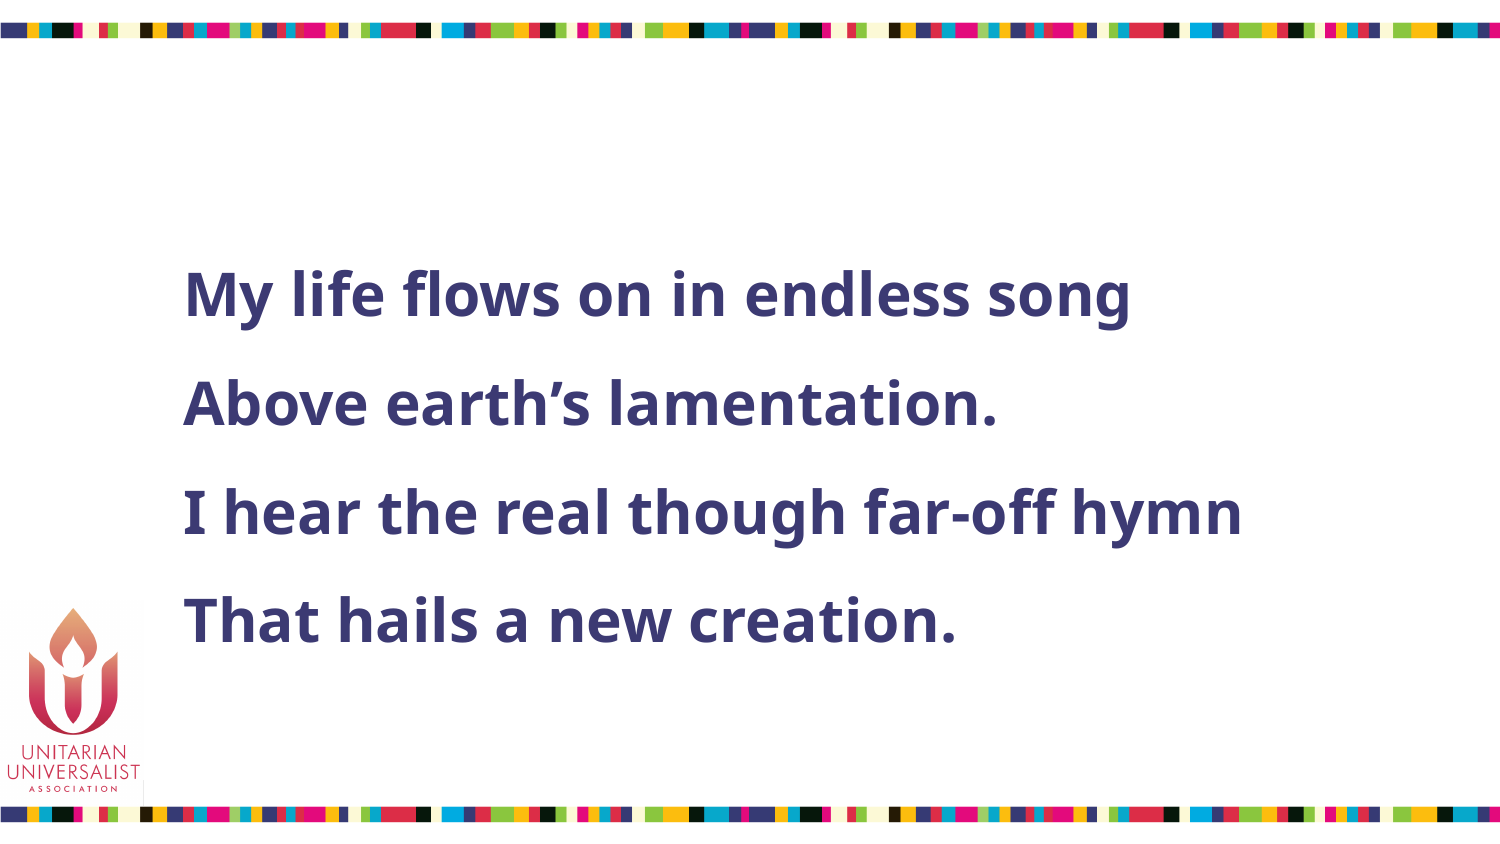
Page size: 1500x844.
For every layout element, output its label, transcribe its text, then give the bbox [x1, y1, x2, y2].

picture [0, 22, 1500, 40]
text_box My life flows on in endless song Above earth’s lamentation. I hear the real though far-off hymn That hails a new creation. [168, 205, 1462, 670]
picture [0, 600, 1500, 824]
